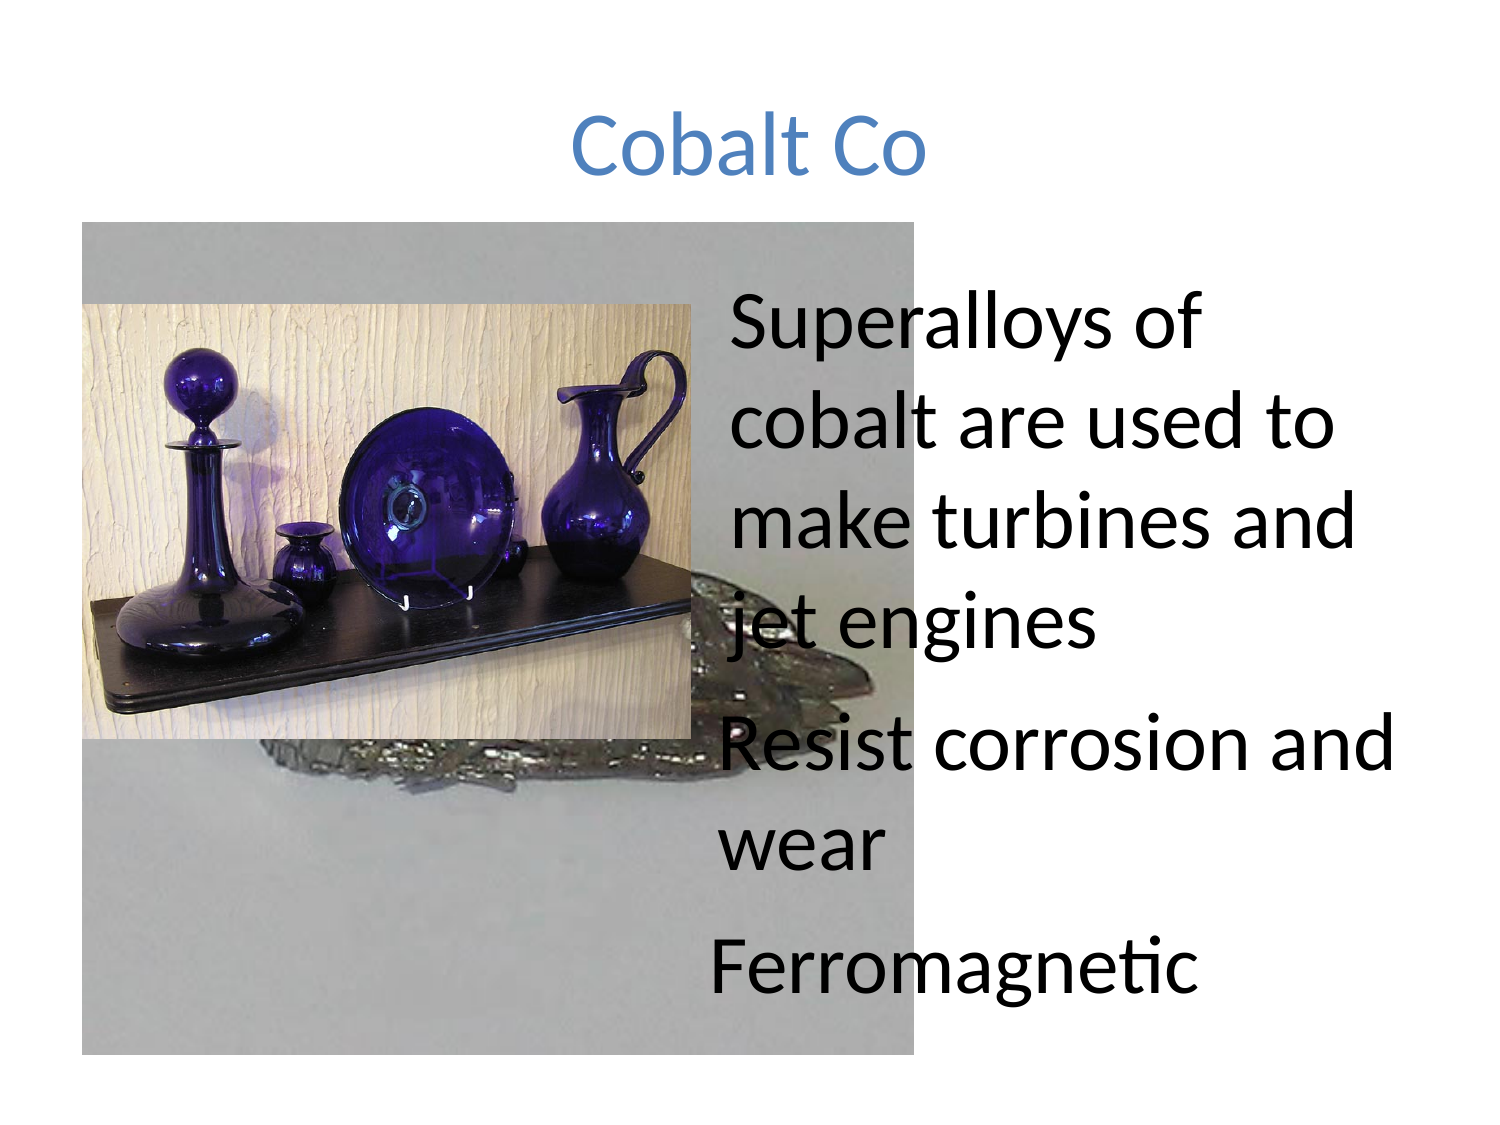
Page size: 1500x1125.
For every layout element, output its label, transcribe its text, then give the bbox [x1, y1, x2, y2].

picture [81, 222, 915, 1055]
text_box Ferromagnetic [919, 902, 1216, 1018]
text_box Superalloys of cobalt are used to make turbines and jet engines [919, 257, 1442, 673]
title Cobalt Co [75, 45, 1425, 233]
text_box Resist corrosion and wear [919, 679, 1442, 895]
